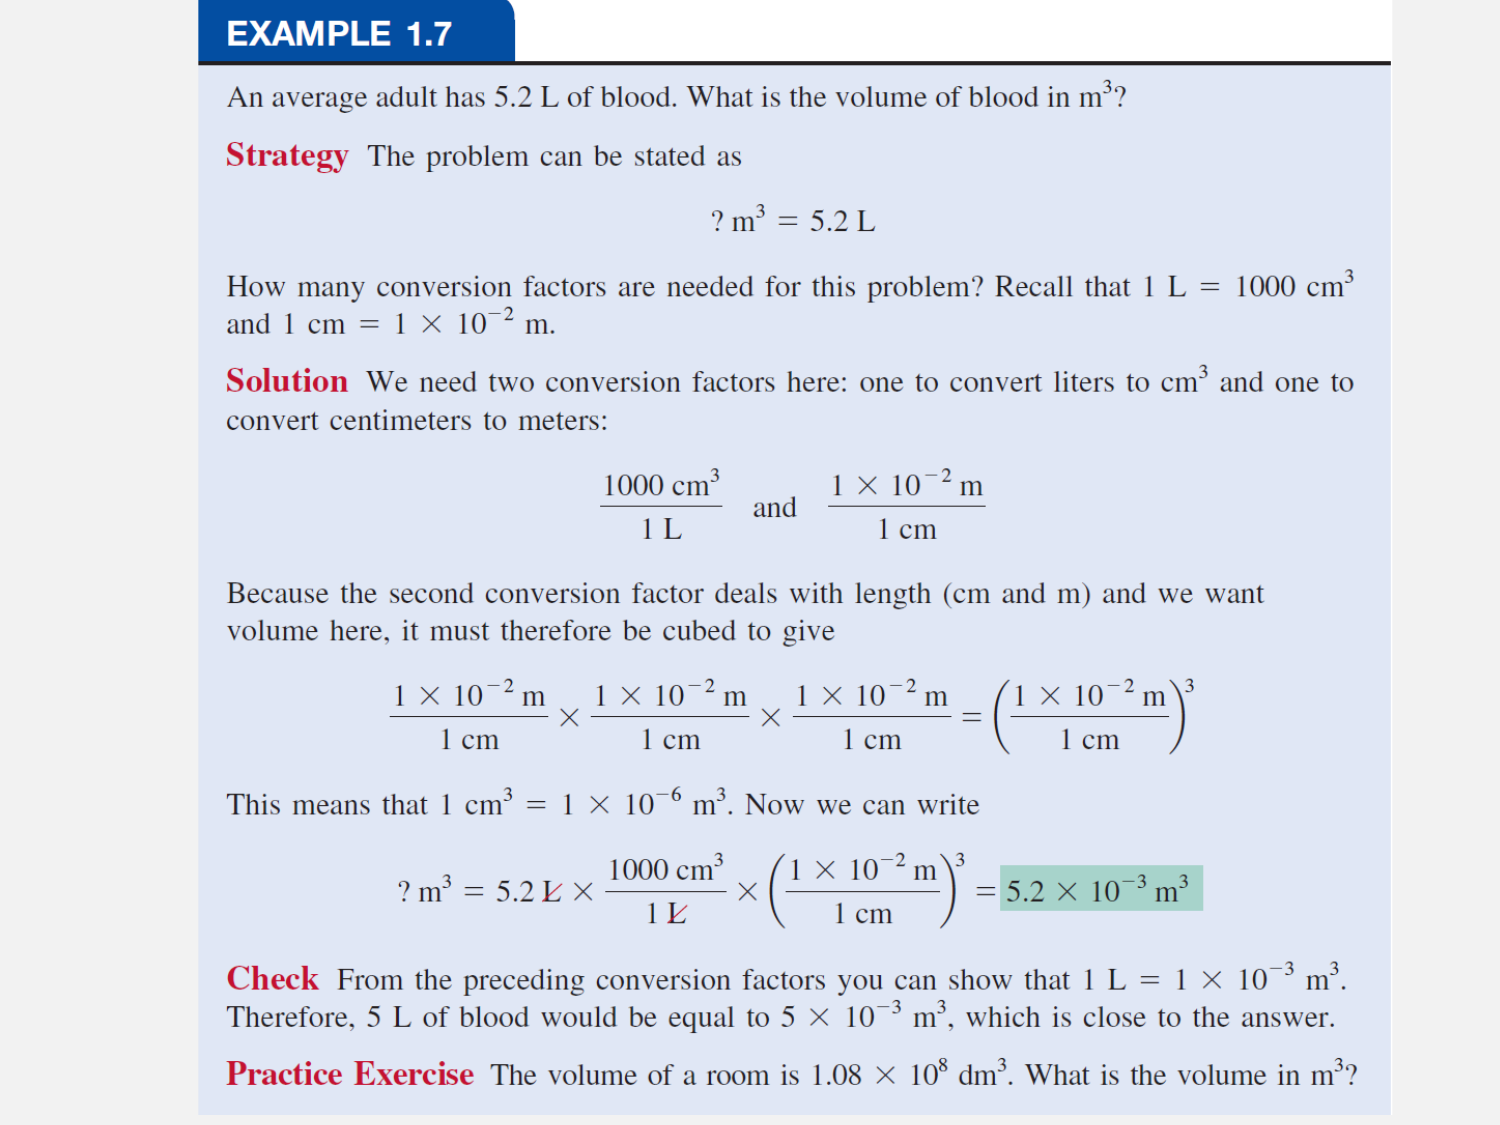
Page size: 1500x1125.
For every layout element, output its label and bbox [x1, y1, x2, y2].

picture [198, 0, 1393, 1115]
